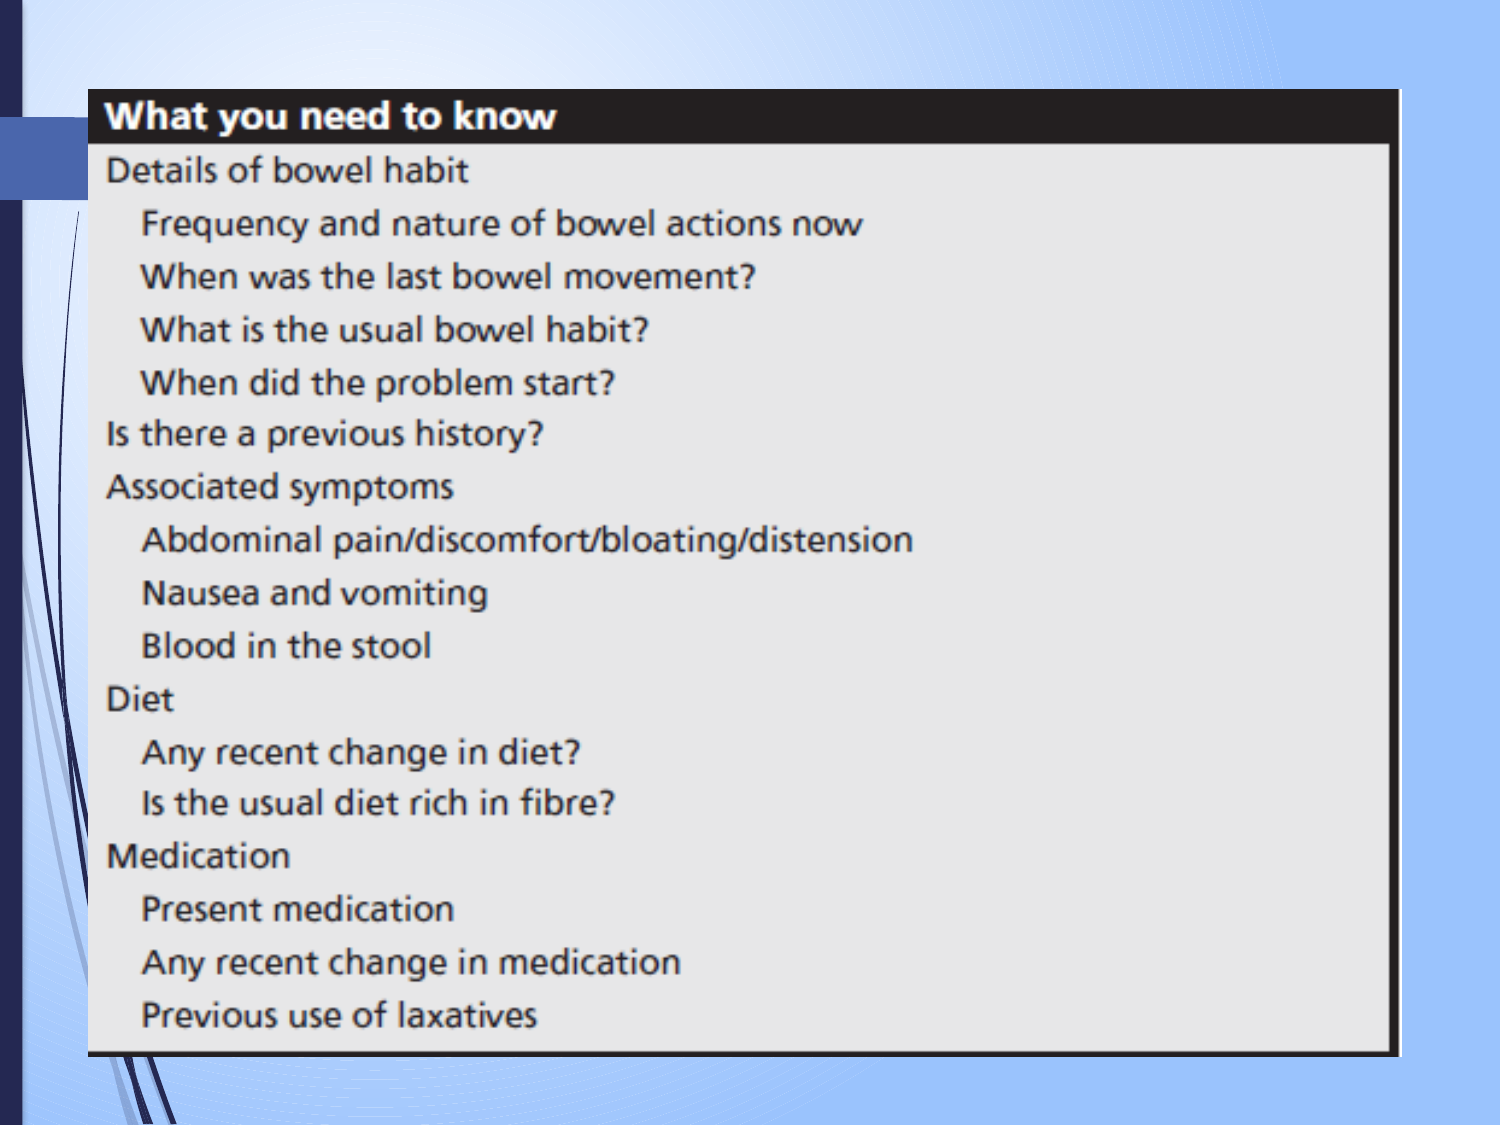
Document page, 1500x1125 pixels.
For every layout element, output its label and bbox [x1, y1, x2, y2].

list [87, 89, 1403, 1057]
